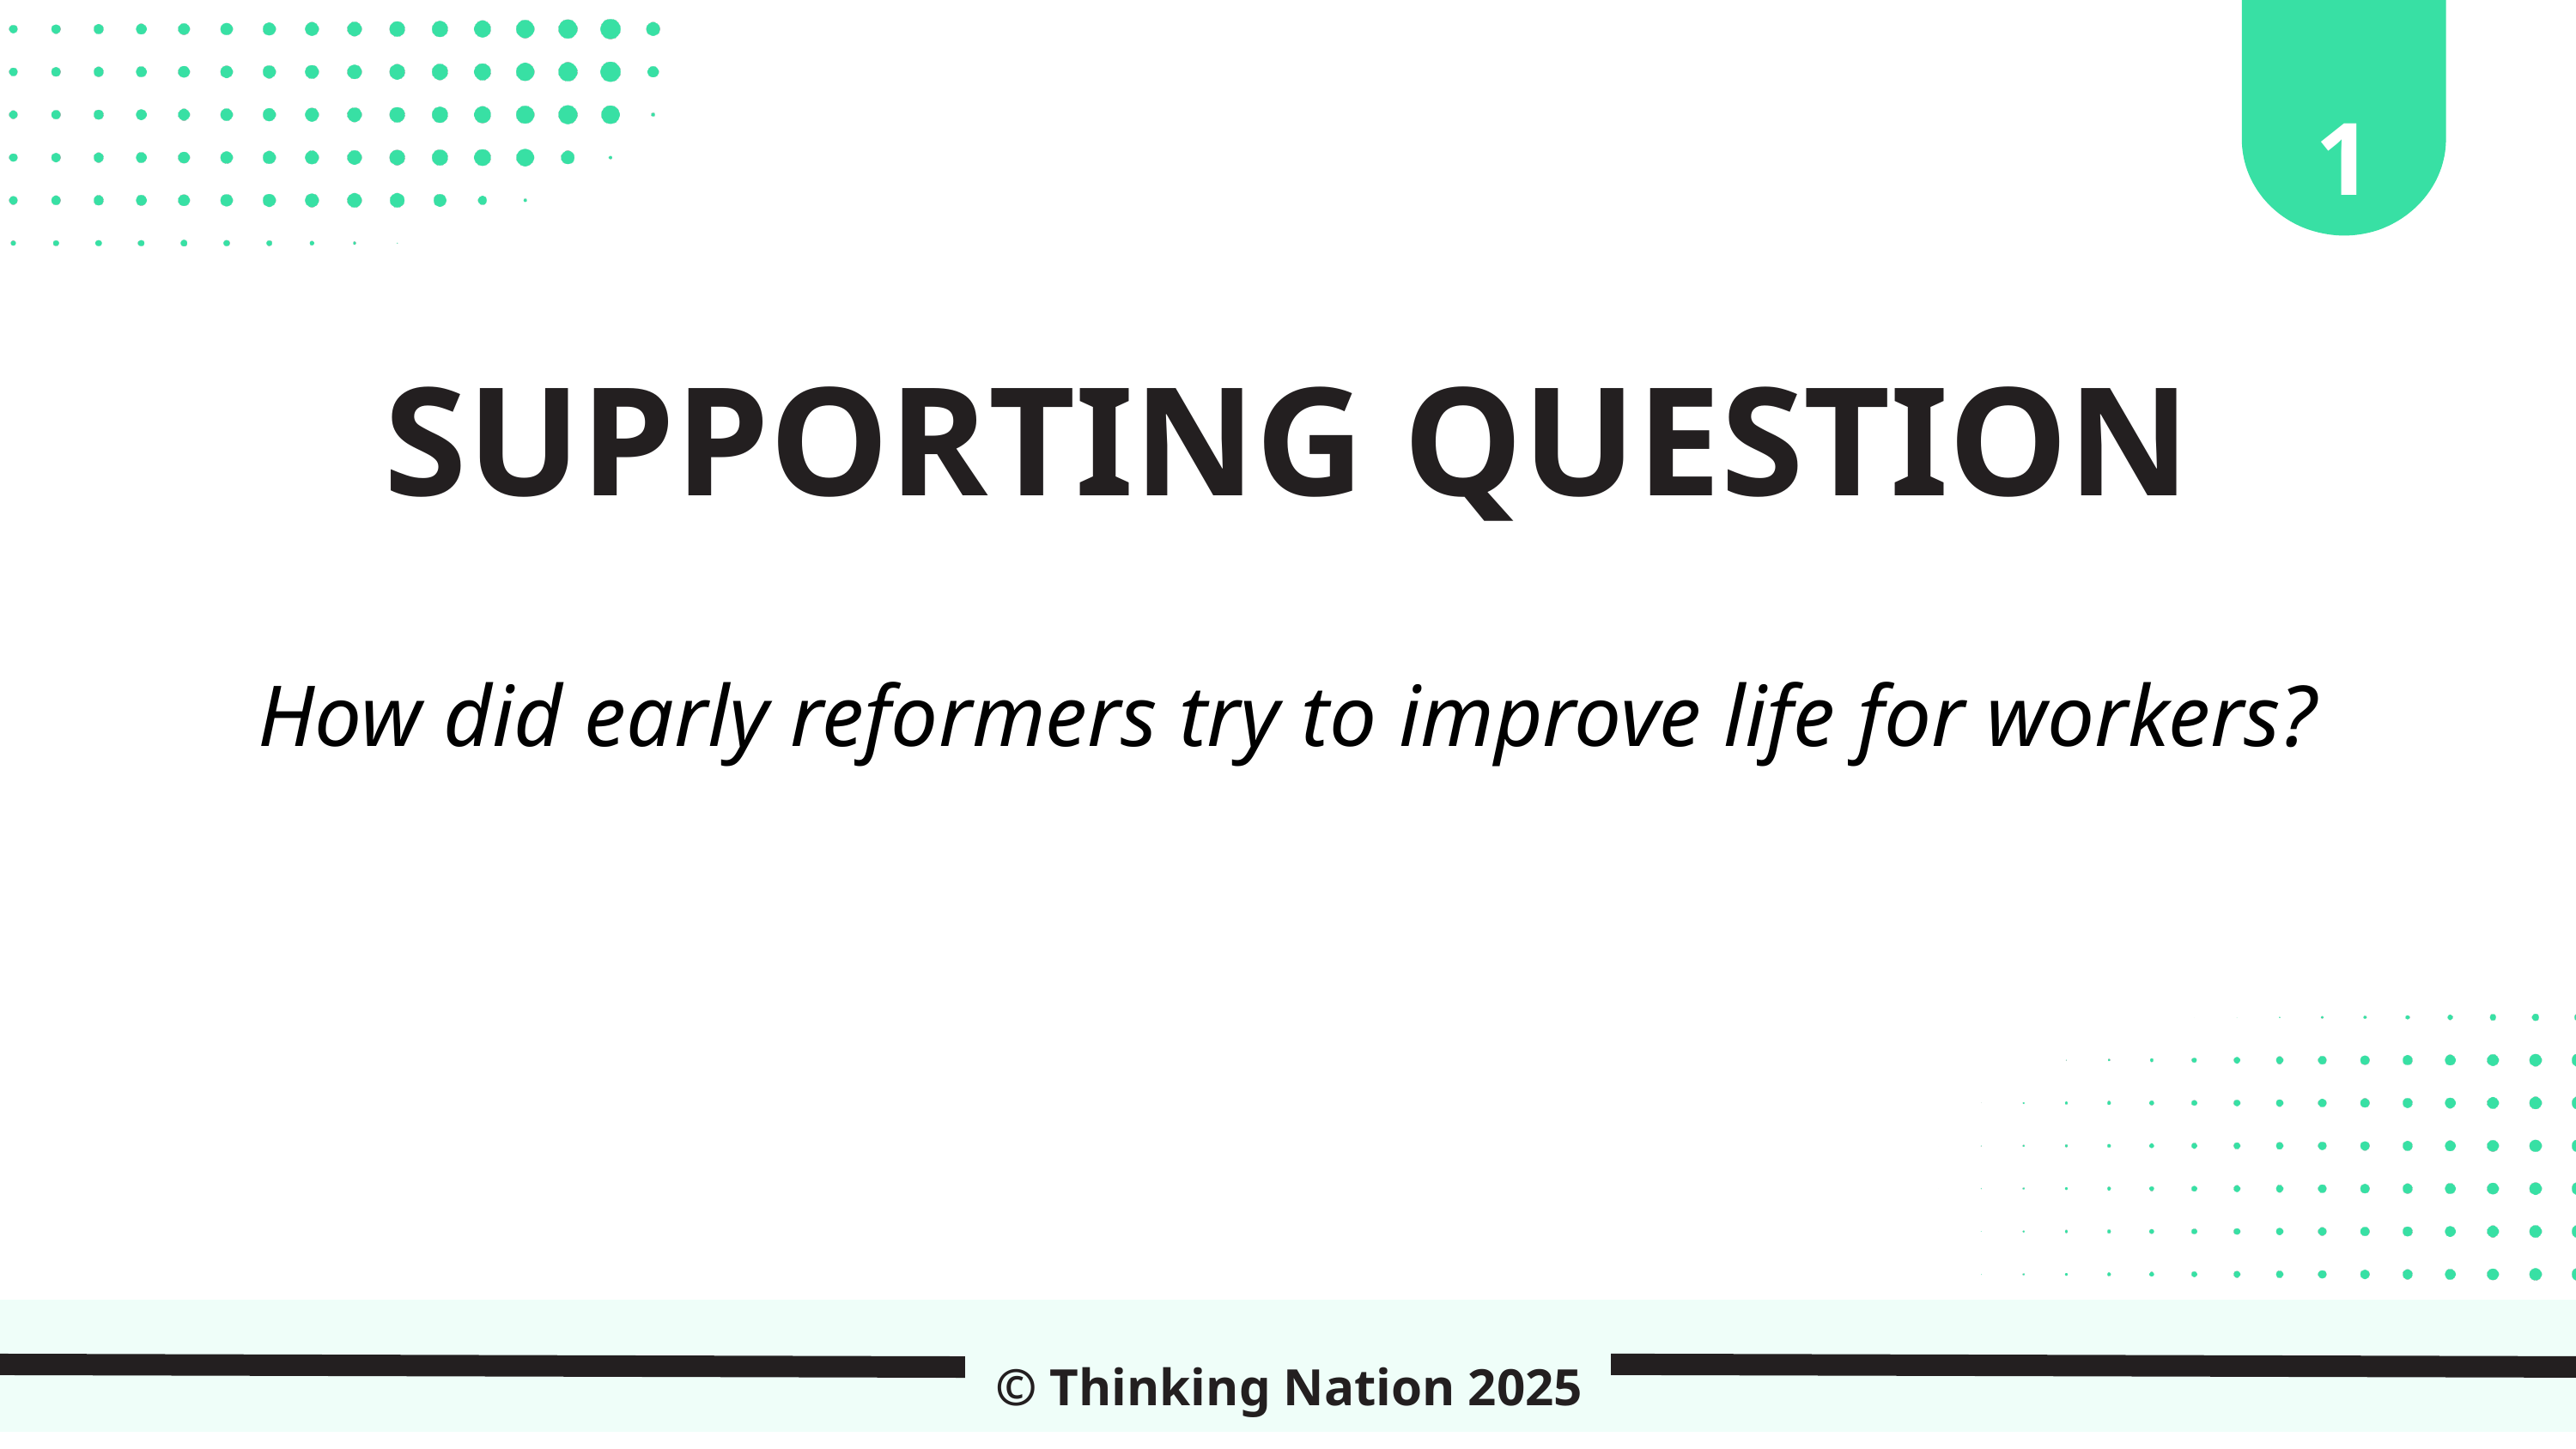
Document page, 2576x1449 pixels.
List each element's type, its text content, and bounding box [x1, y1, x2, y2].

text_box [2233, 0, 2455, 236]
text_box [0, 0, 660, 246]
text_box How did early reformers try to improve life for workers? [252, 502, 2324, 925]
text_box SUPPORTING QUESTION [359, 273, 2216, 526]
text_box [0, 1299, 2576, 1433]
text_box [1938, 1013, 2576, 1299]
